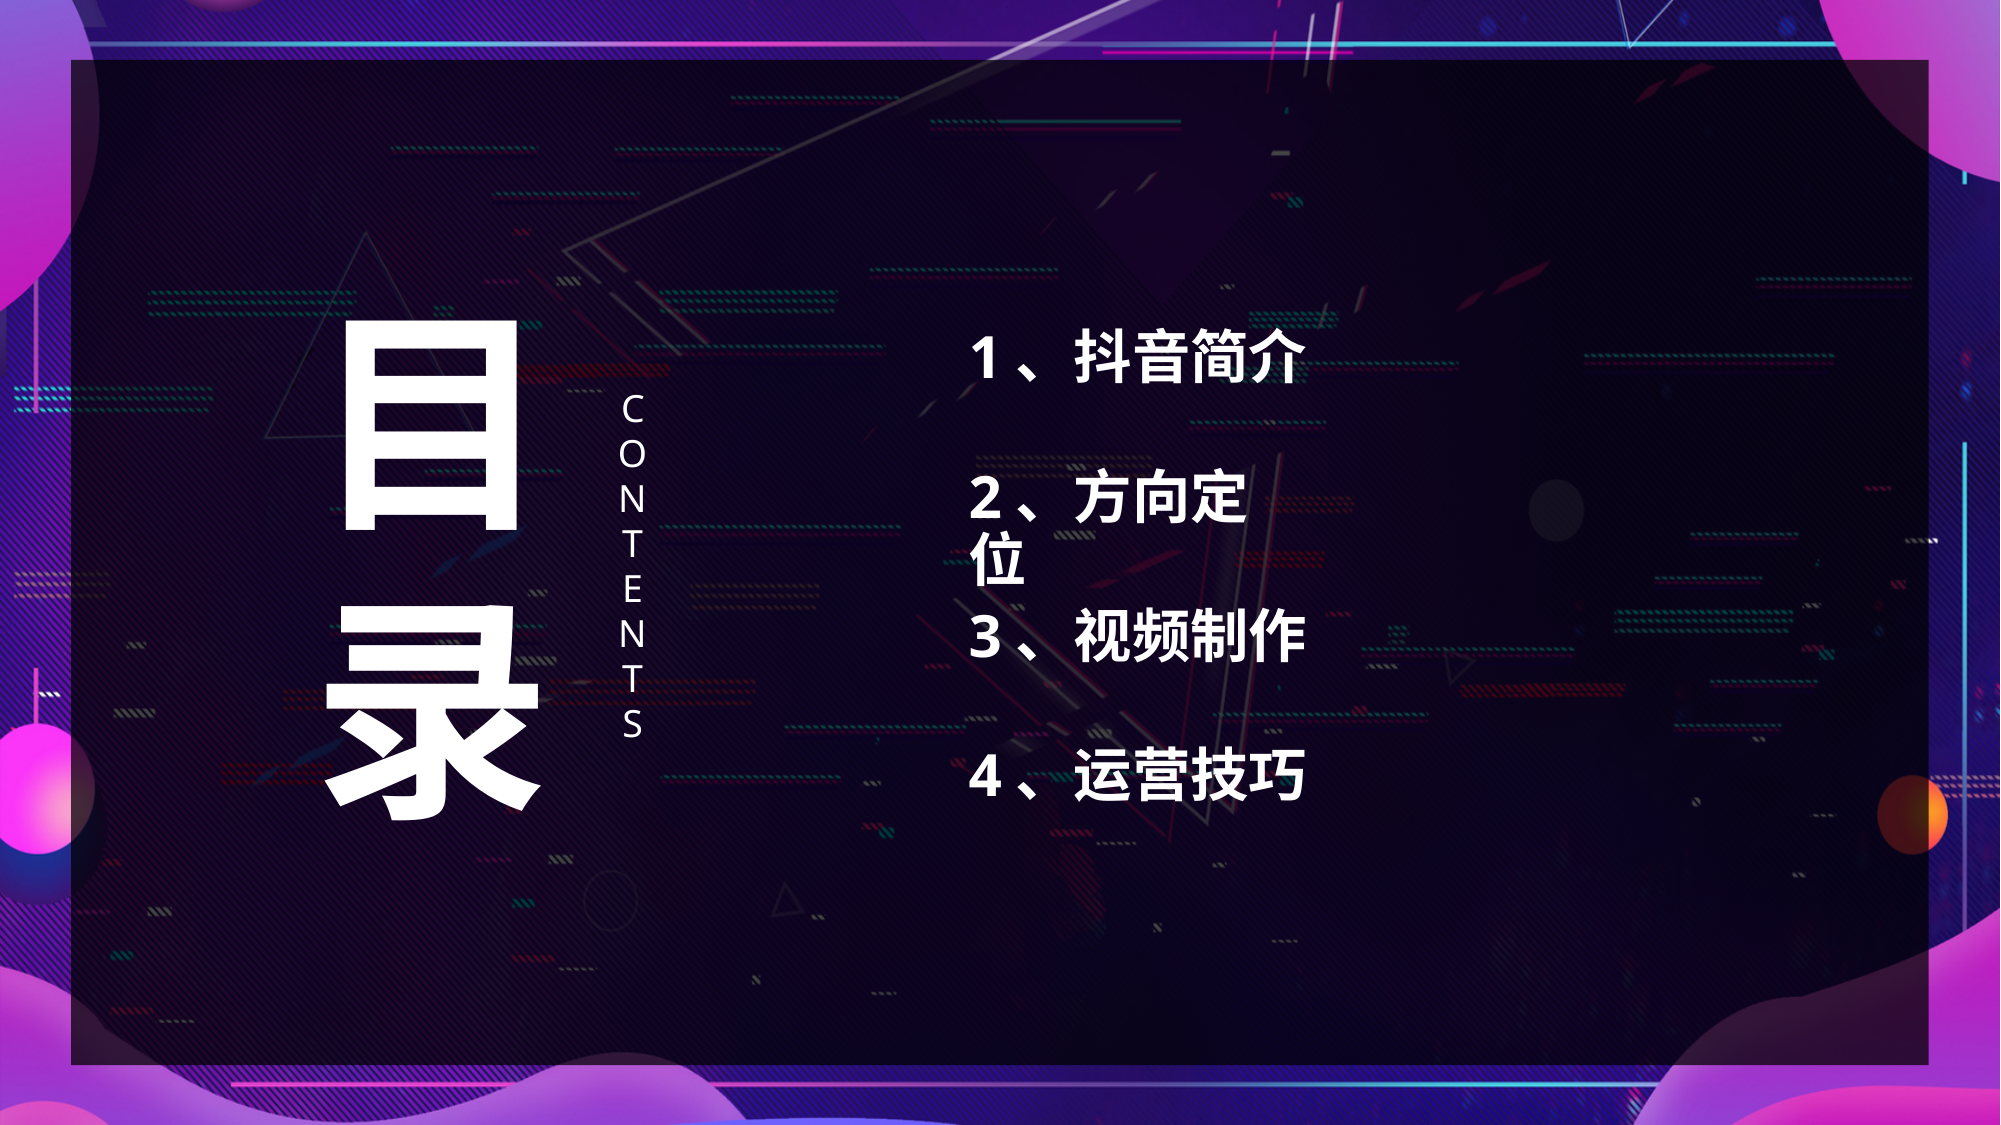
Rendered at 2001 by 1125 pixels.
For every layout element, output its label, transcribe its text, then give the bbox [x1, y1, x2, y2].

text_box CONTENTS [602, 377, 663, 753]
text_box 目录 [228, 264, 637, 855]
text_box 2、方向定位 [953, 460, 1322, 602]
text_box 1、抖音简介 [953, 321, 1433, 399]
text_box 4、运营技巧 [953, 739, 1356, 817]
text_box 3、视频制作 [953, 599, 1440, 678]
picture [0, 0, 2000, 1125]
